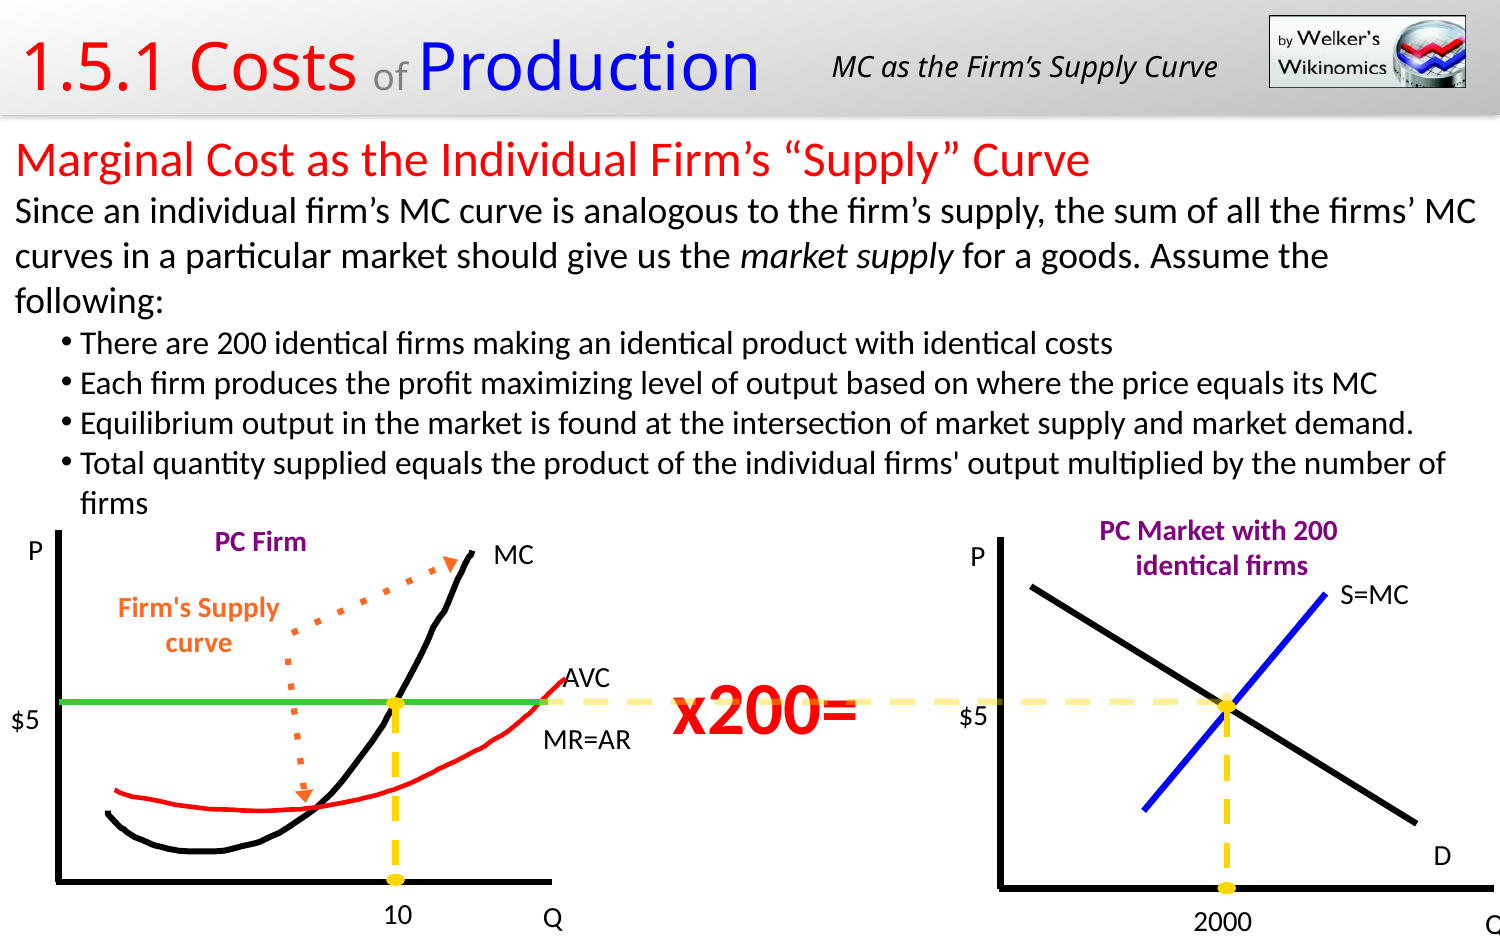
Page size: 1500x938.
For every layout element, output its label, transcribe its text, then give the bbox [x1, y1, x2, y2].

text_box Marginal Cost as the Individual Firm’s “Supply” Curve Since an individual firm’s MC curve is analogous to the firm’s supply, the sum of all the firms’ MC curves in a particular market should give us the market supply for a goods. Assume the following: There are 200 identical firms making an identical product with identical costs Each firm produces the profit maximizing level of output based on where the price equals its MC Equilibrium output in the market is found at the intersection of market supply and market demand. Total quantity supplied equals the product of the individual firms' output multiplied by the number of firms [0, 123, 1500, 502]
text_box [0, 0, 1500, 115]
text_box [0, 503, 1500, 938]
